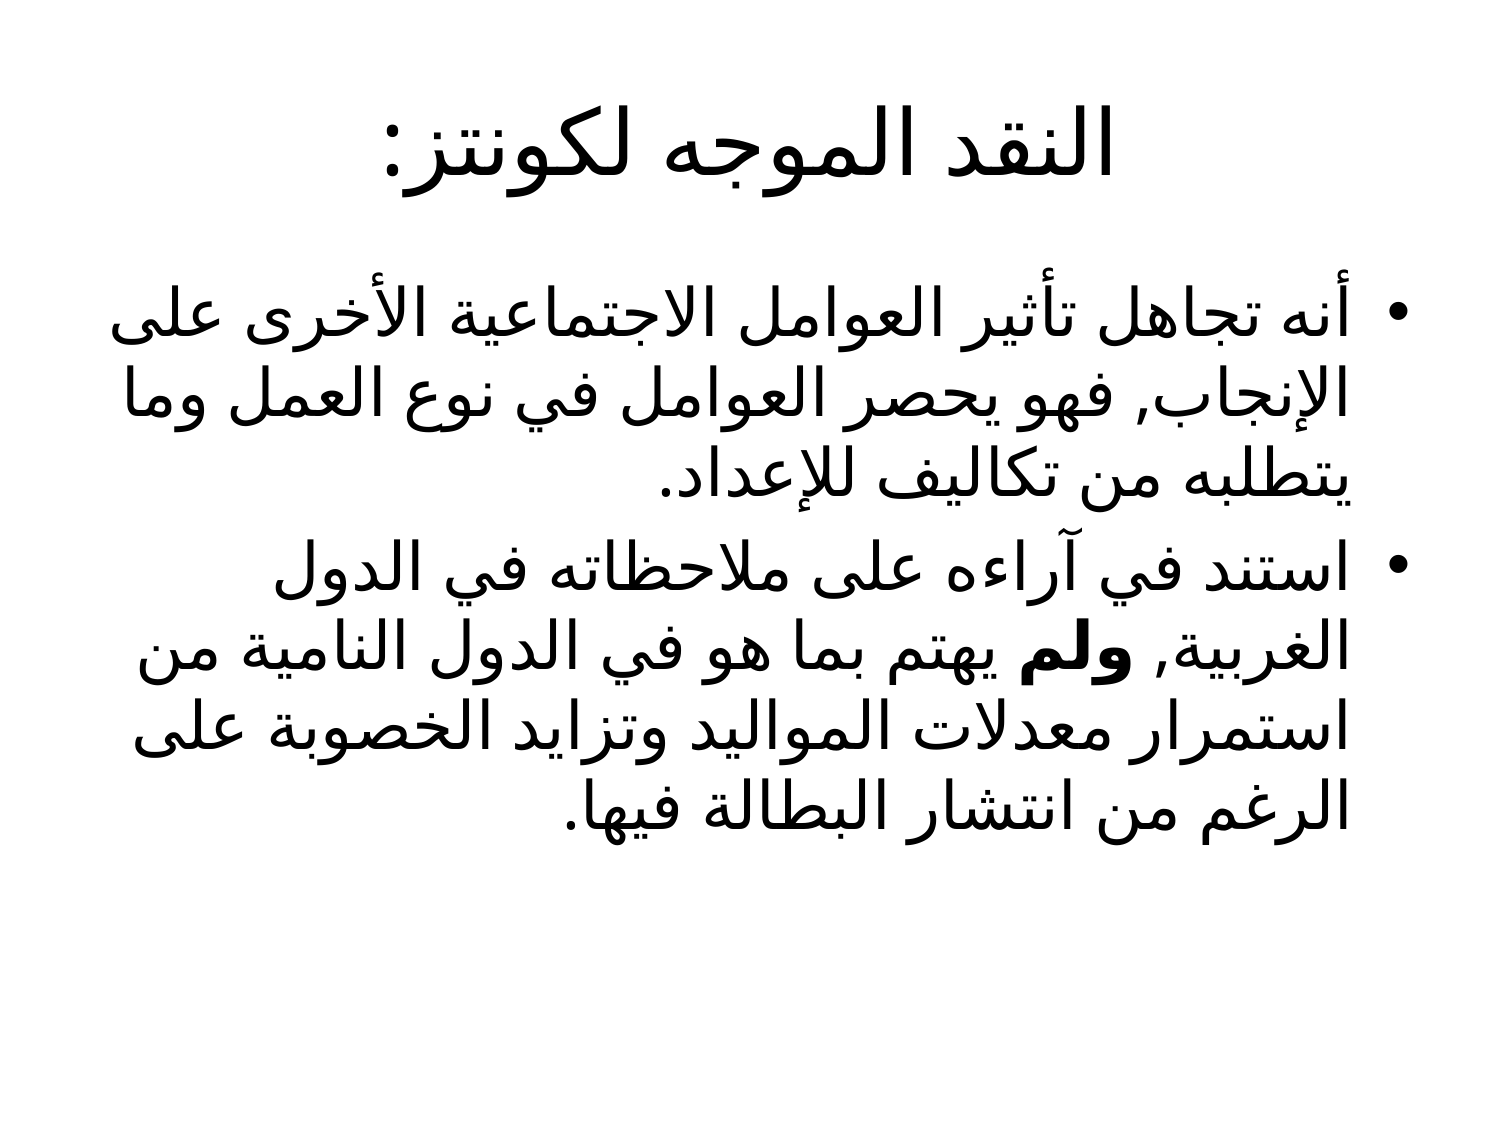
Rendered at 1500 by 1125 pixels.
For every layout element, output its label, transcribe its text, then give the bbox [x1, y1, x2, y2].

title النقد الموجه لكونتز: [75, 45, 1425, 233]
list أنه تجاهل تأثير العوامل الاجتماعية الأخرى على الإنجاب, فهو يحصر العوامل في نوع العمل وما يتطلبه من تكاليف للإعداد. استند في آراءه على ملاحظاته في الدول الغربية, ولم يهتم بما هو في الدول النامية من استمرار معدلات المواليد وتزايد الخصوبة على الرغم من انتشار البطالة فيها. [75, 262, 1425, 1005]
